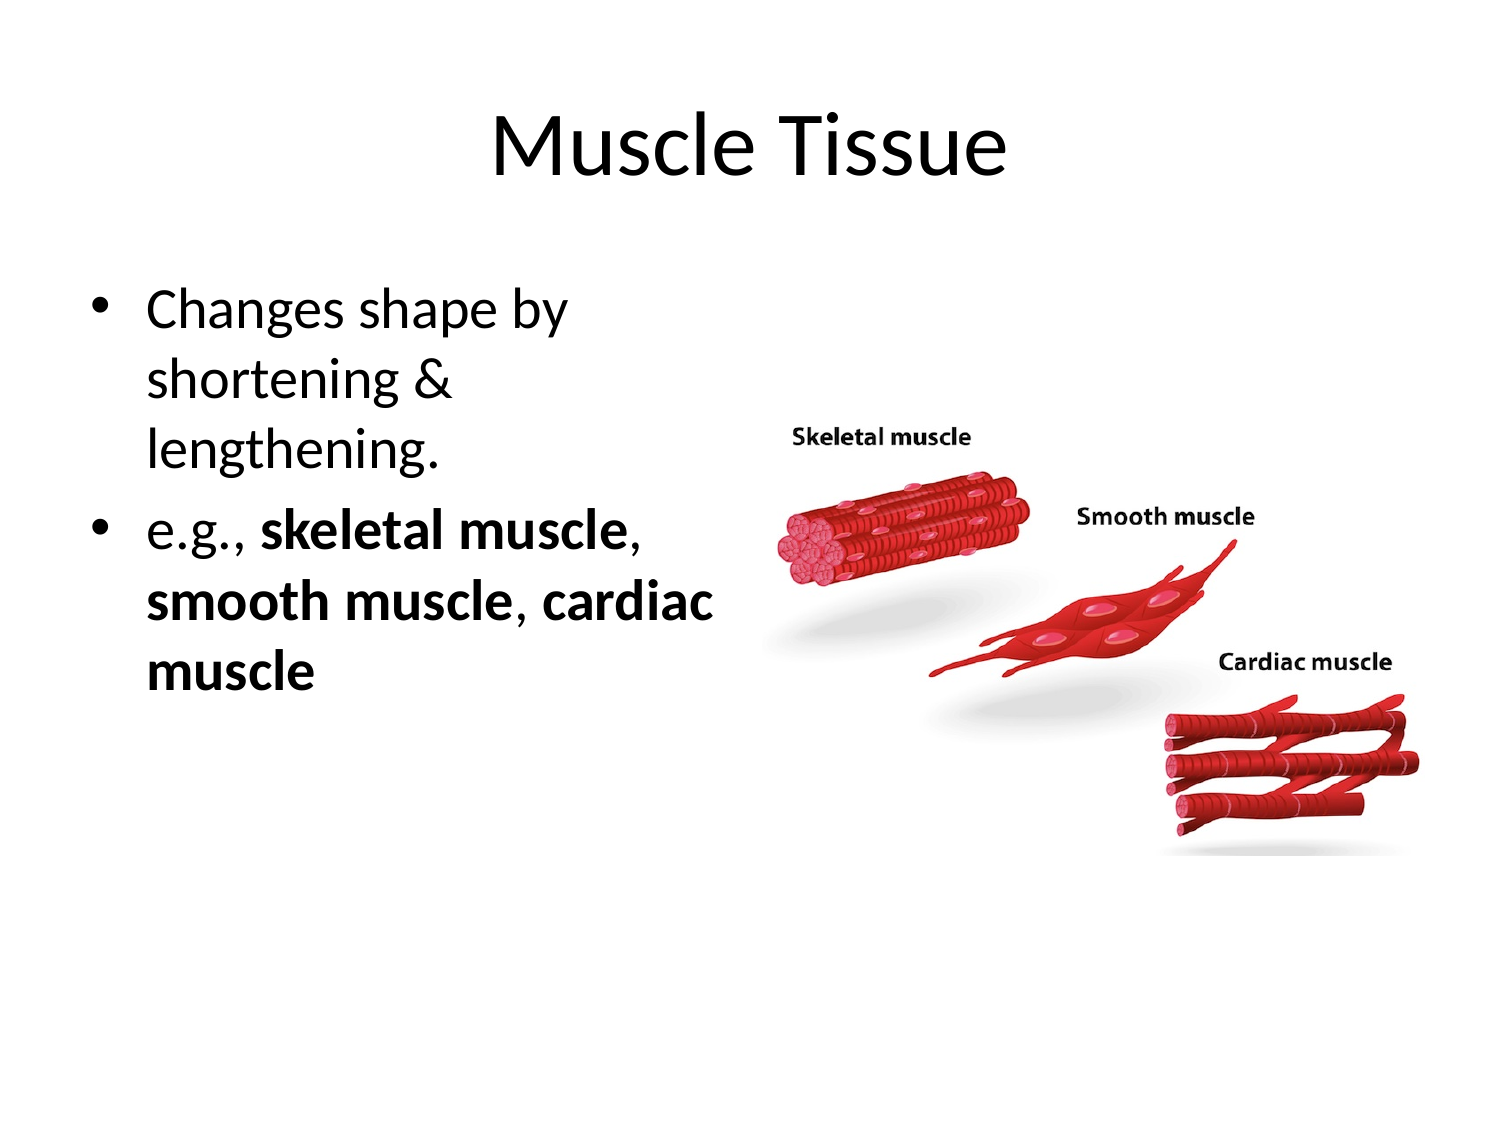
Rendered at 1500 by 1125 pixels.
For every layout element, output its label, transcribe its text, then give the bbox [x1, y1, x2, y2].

title Muscle Tissue [75, 45, 1425, 233]
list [762, 262, 1426, 1006]
list Changes shape by shortening & lengthening. e.g., skeletal muscle, smooth muscle, cardiac muscle [75, 262, 738, 1005]
